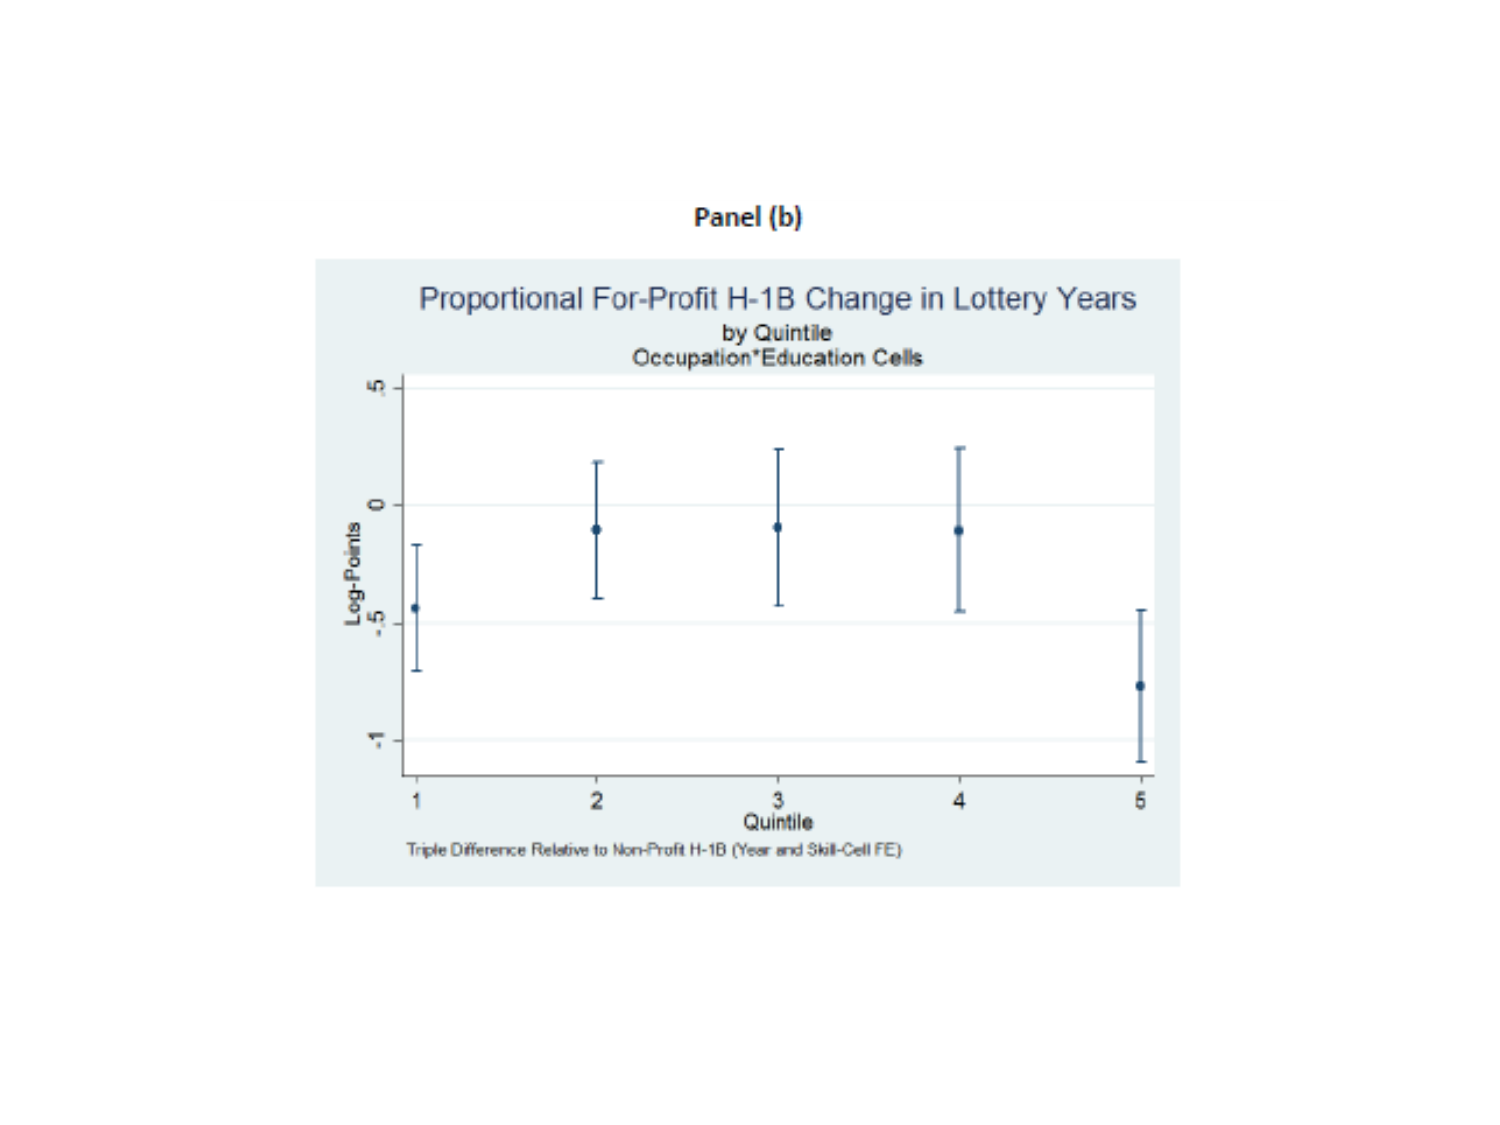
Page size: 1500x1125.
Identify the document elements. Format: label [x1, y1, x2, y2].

picture [209, 199, 1288, 941]
